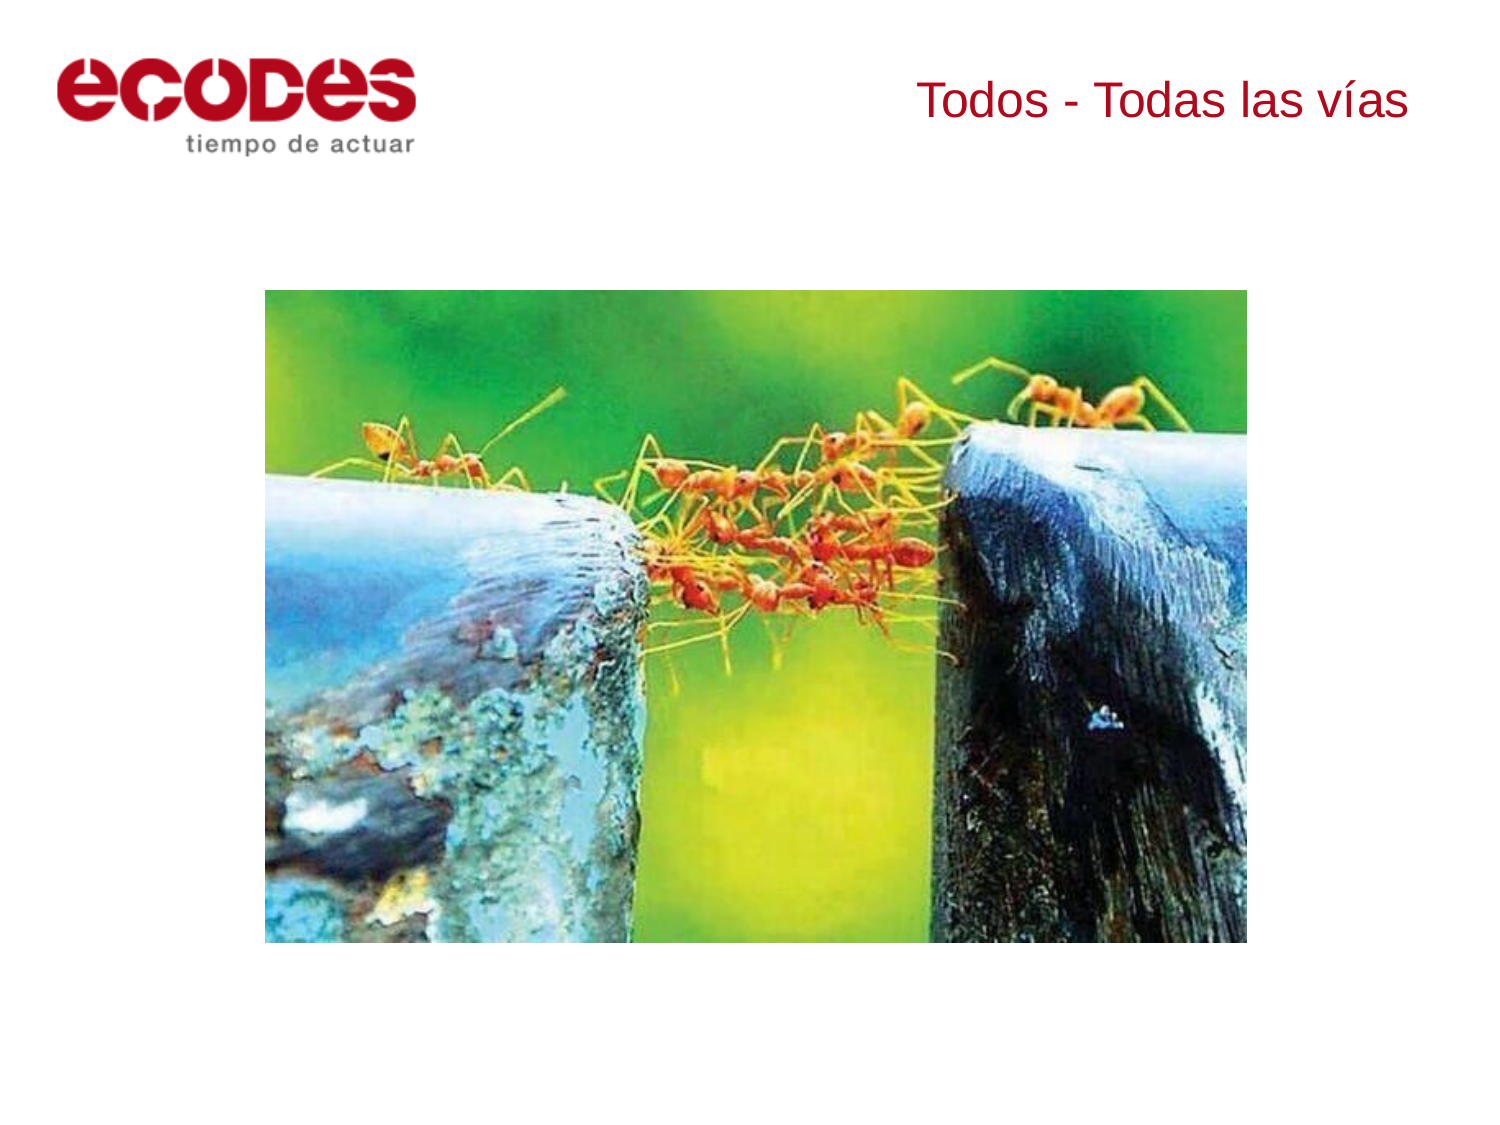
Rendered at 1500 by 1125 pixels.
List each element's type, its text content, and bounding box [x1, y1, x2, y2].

title Todos - Todas las vías [584, 44, 1426, 150]
picture [53, 54, 427, 163]
picture [265, 290, 1248, 943]
